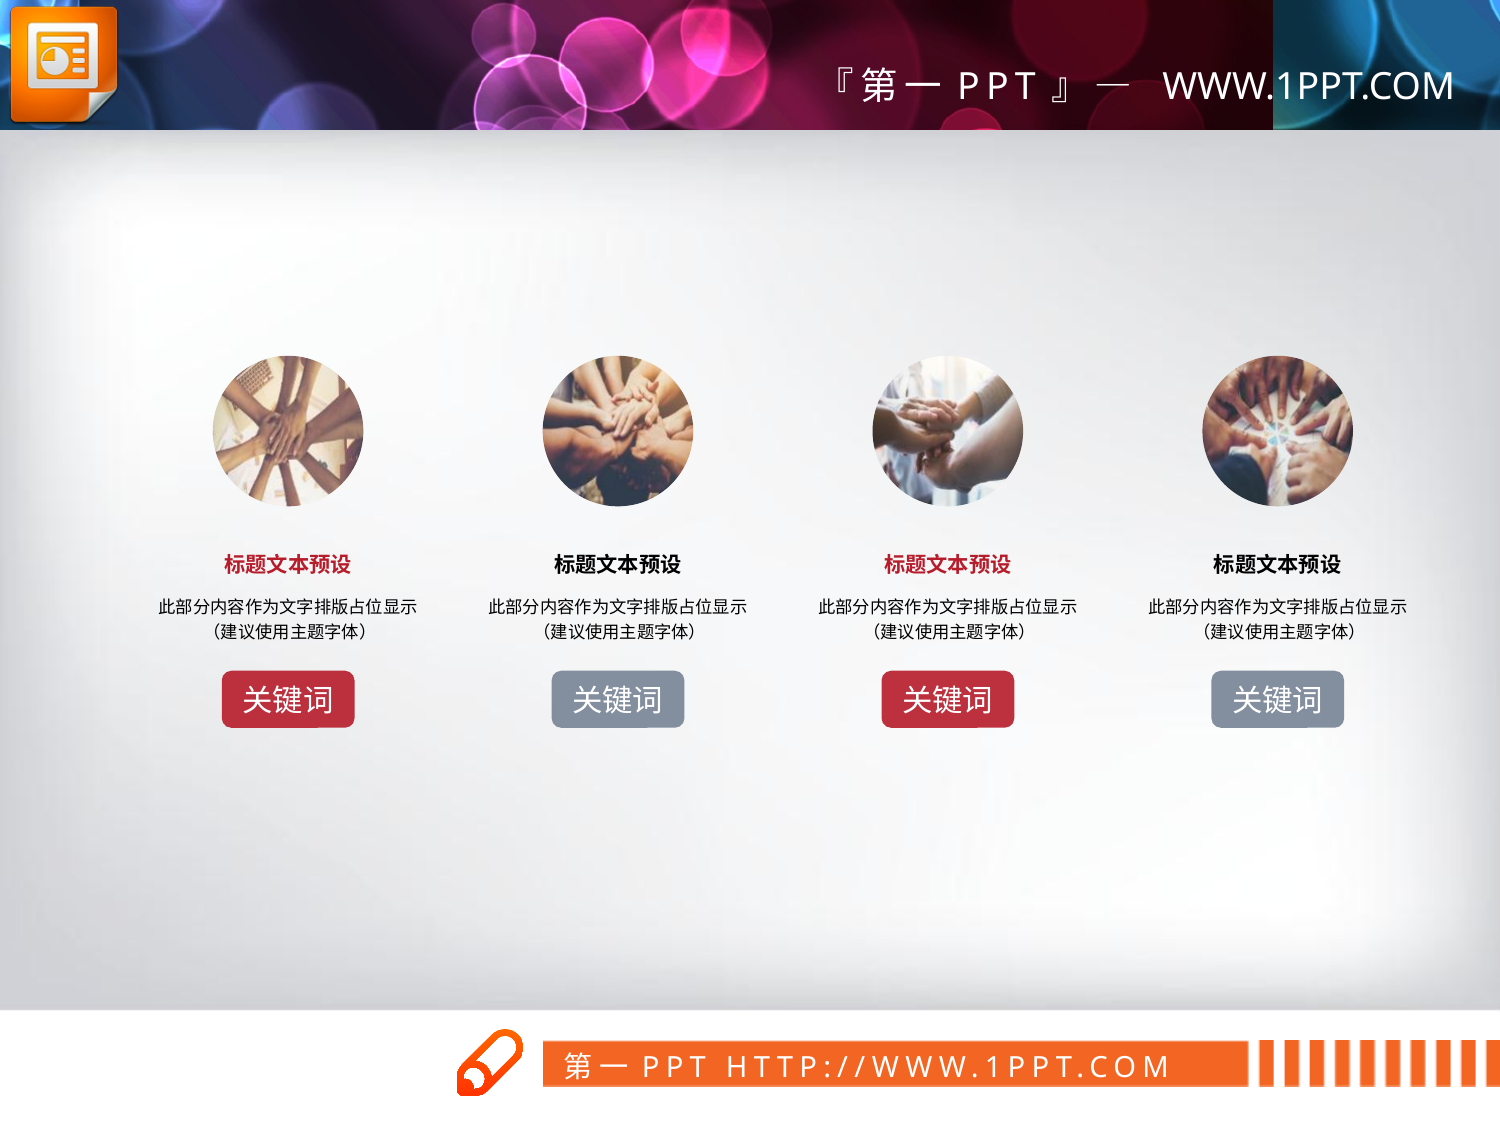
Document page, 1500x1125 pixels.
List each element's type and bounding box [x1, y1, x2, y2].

text_box [142, 355, 434, 729]
text_box [802, 355, 1094, 729]
picture [0, 0, 1500, 1012]
text_box [472, 355, 764, 729]
text_box [1132, 355, 1424, 729]
picture [543, 1040, 1500, 1087]
